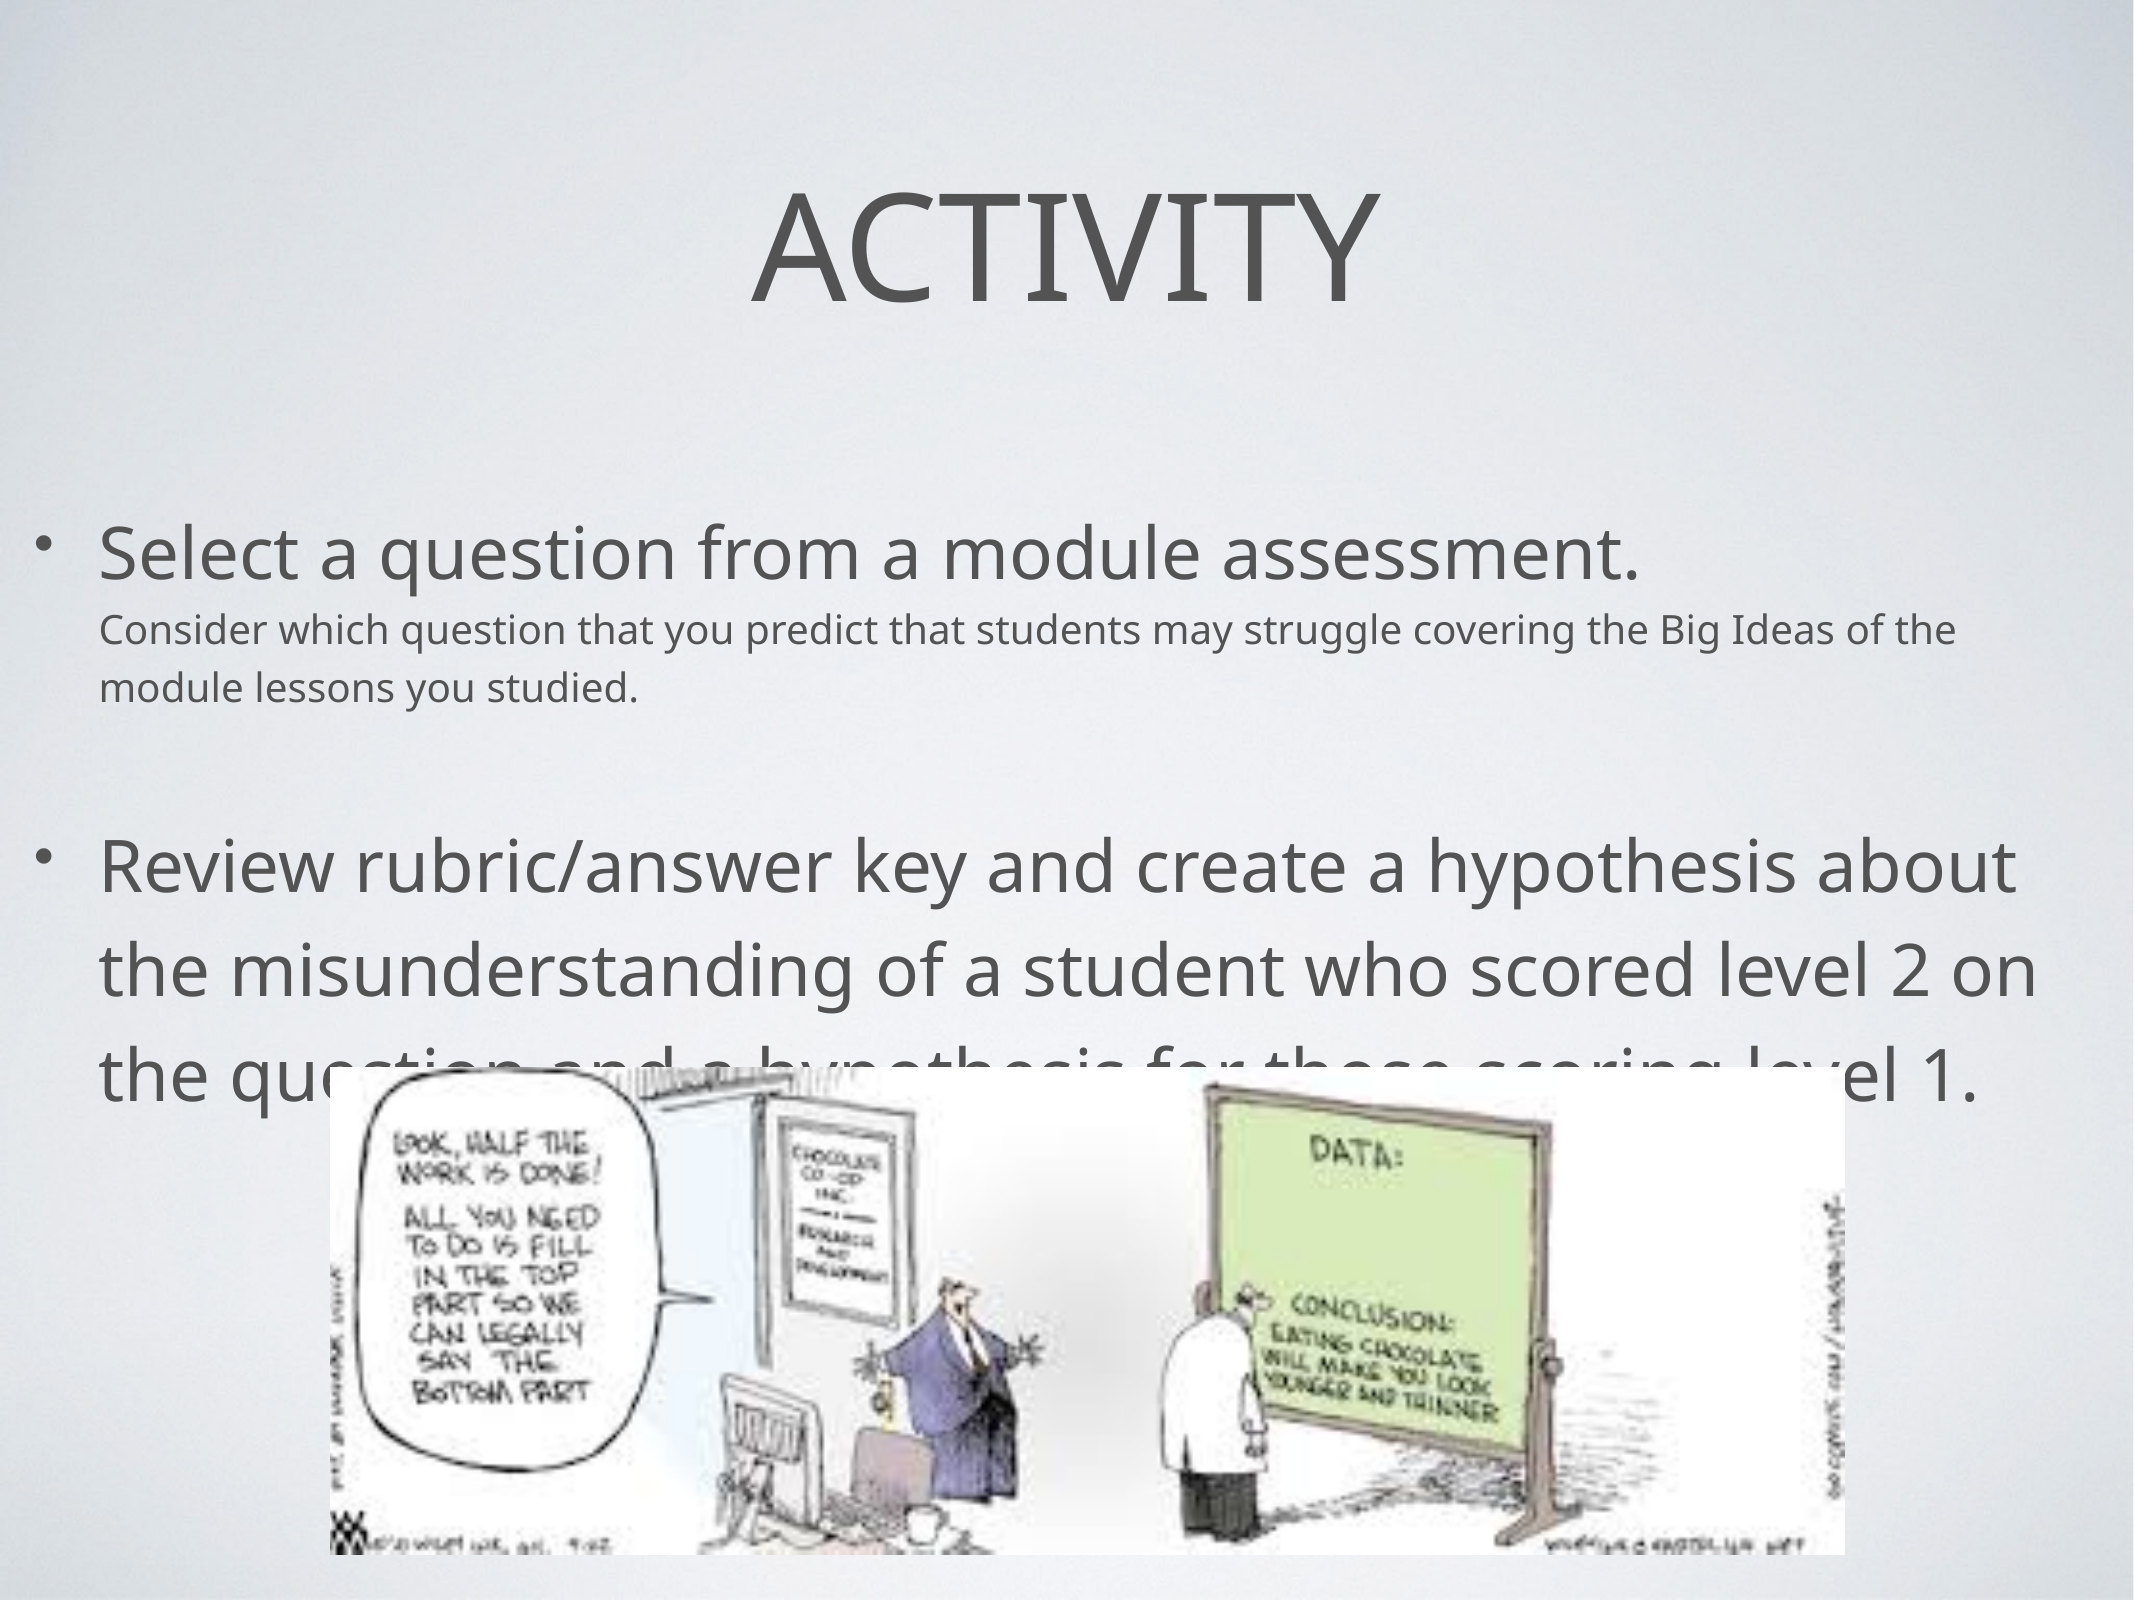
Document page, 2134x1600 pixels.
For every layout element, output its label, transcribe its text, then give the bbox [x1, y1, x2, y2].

list Select a question from a module assessment. Consider which question that you predict that students may struggle covering the Big Ideas of the module lessons you studied. Review rubric/answer key and create a hypothesis about the misunderstanding of a student who scored level 2 on the question and a hypothesis for those scoring level 1. [33, 416, 2051, 1190]
picture [0, 0, 2134, 1600]
title Activity [57, 41, 2076, 443]
